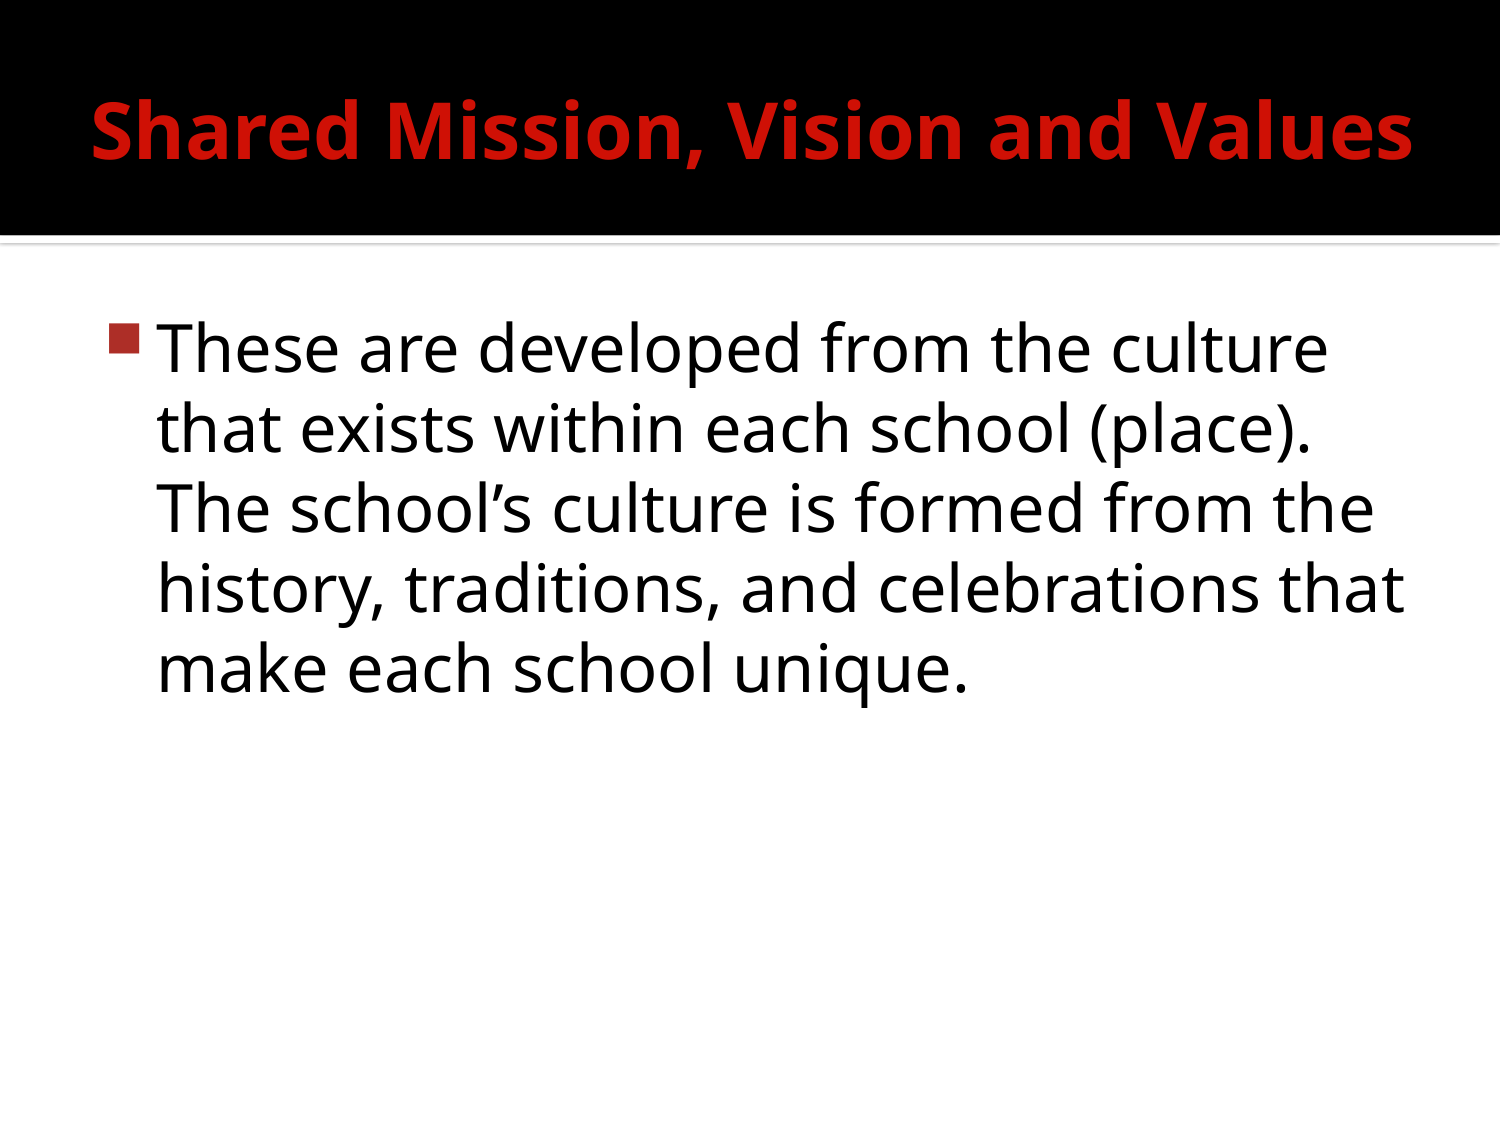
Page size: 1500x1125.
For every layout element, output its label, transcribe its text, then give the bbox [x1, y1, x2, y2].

title Shared Mission, Vision and Values [75, 25, 1425, 231]
list These are developed from the culture that exists within each school (place). The school’s culture is formed from the history, traditions, and celebrations that make each school unique. [75, 291, 1425, 1050]
